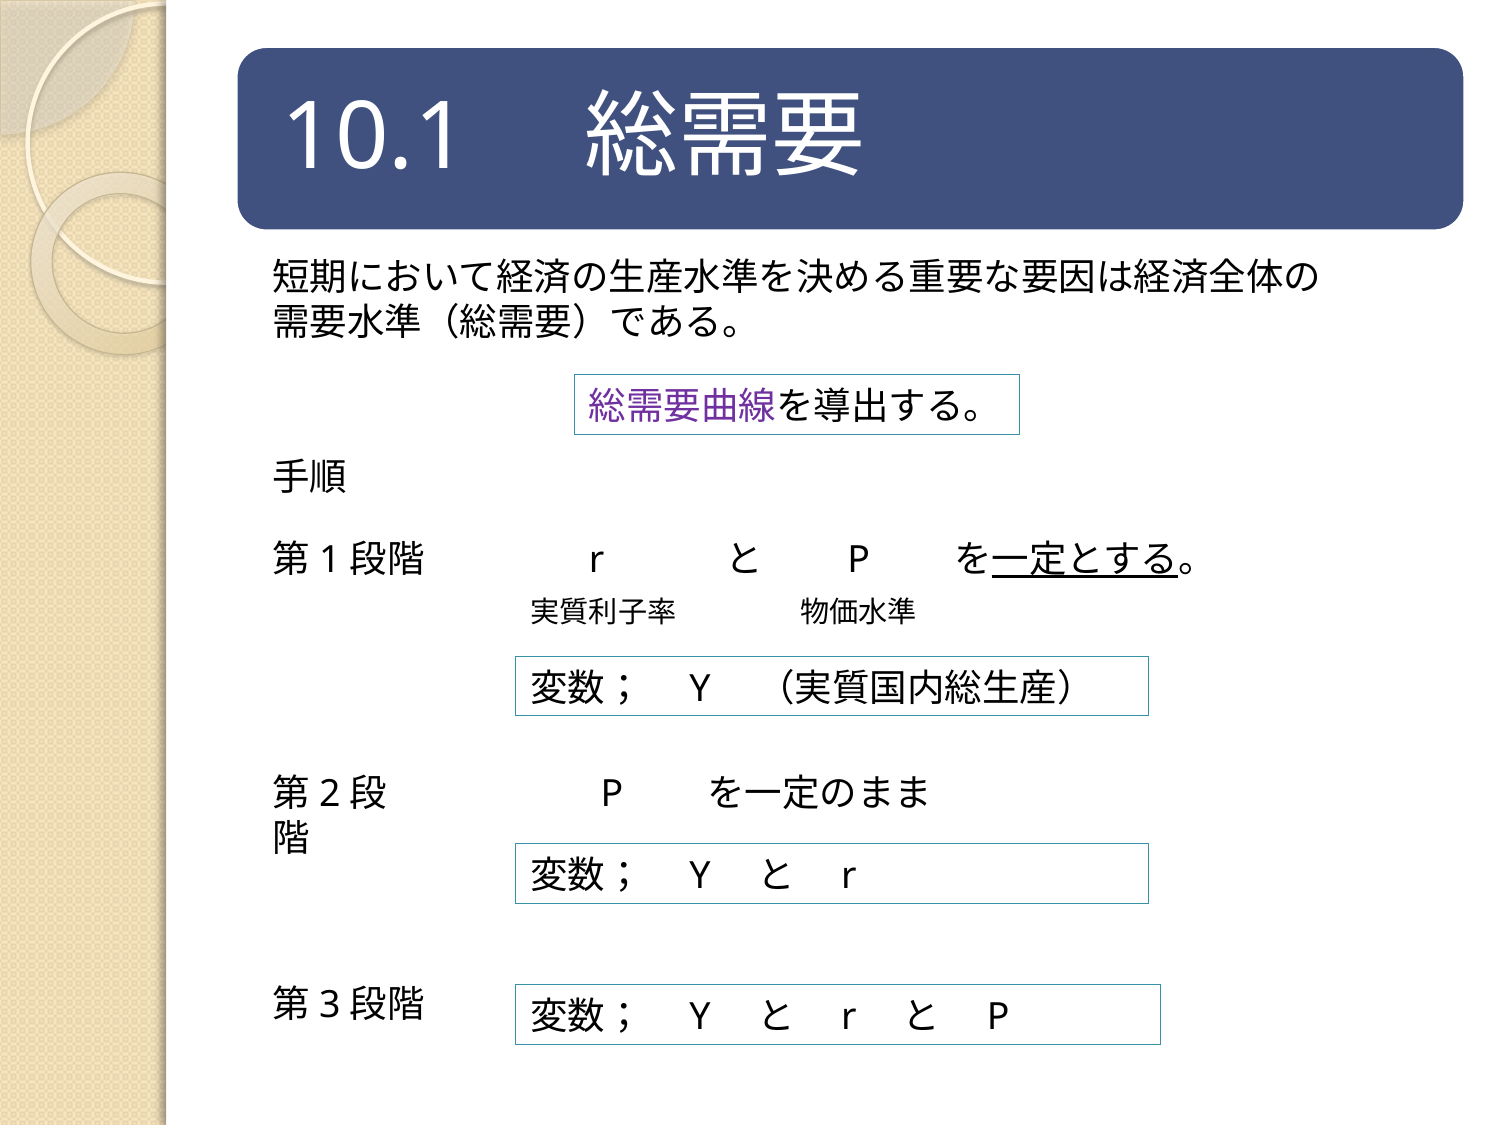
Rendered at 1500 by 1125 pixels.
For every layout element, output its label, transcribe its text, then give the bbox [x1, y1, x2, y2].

text_box 手順 [257, 445, 387, 505]
text_box r と P を一定とする。 [574, 527, 1231, 588]
text_box 物価水準 [785, 585, 973, 636]
text_box 第1段階 [257, 527, 446, 588]
text_box 変数； Y （実質国内総生産） [515, 656, 1149, 716]
text_box 短期において経済の生産水準を決める重要な要因は経済全体の需要水準（総需要）である。 [257, 246, 1372, 351]
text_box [235, 44, 1466, 233]
text_box 実質利子率 [515, 585, 715, 636]
text_box 変数； Y と r [515, 843, 1149, 904]
text_box 第3段階 [257, 972, 446, 1033]
text_box 変数； Y と r と P [515, 984, 1161, 1045]
text_box 総需要曲線を導出する。 [574, 374, 1020, 435]
text_box P を一定のまま [585, 761, 961, 822]
text_box 第2段階 [257, 761, 434, 867]
